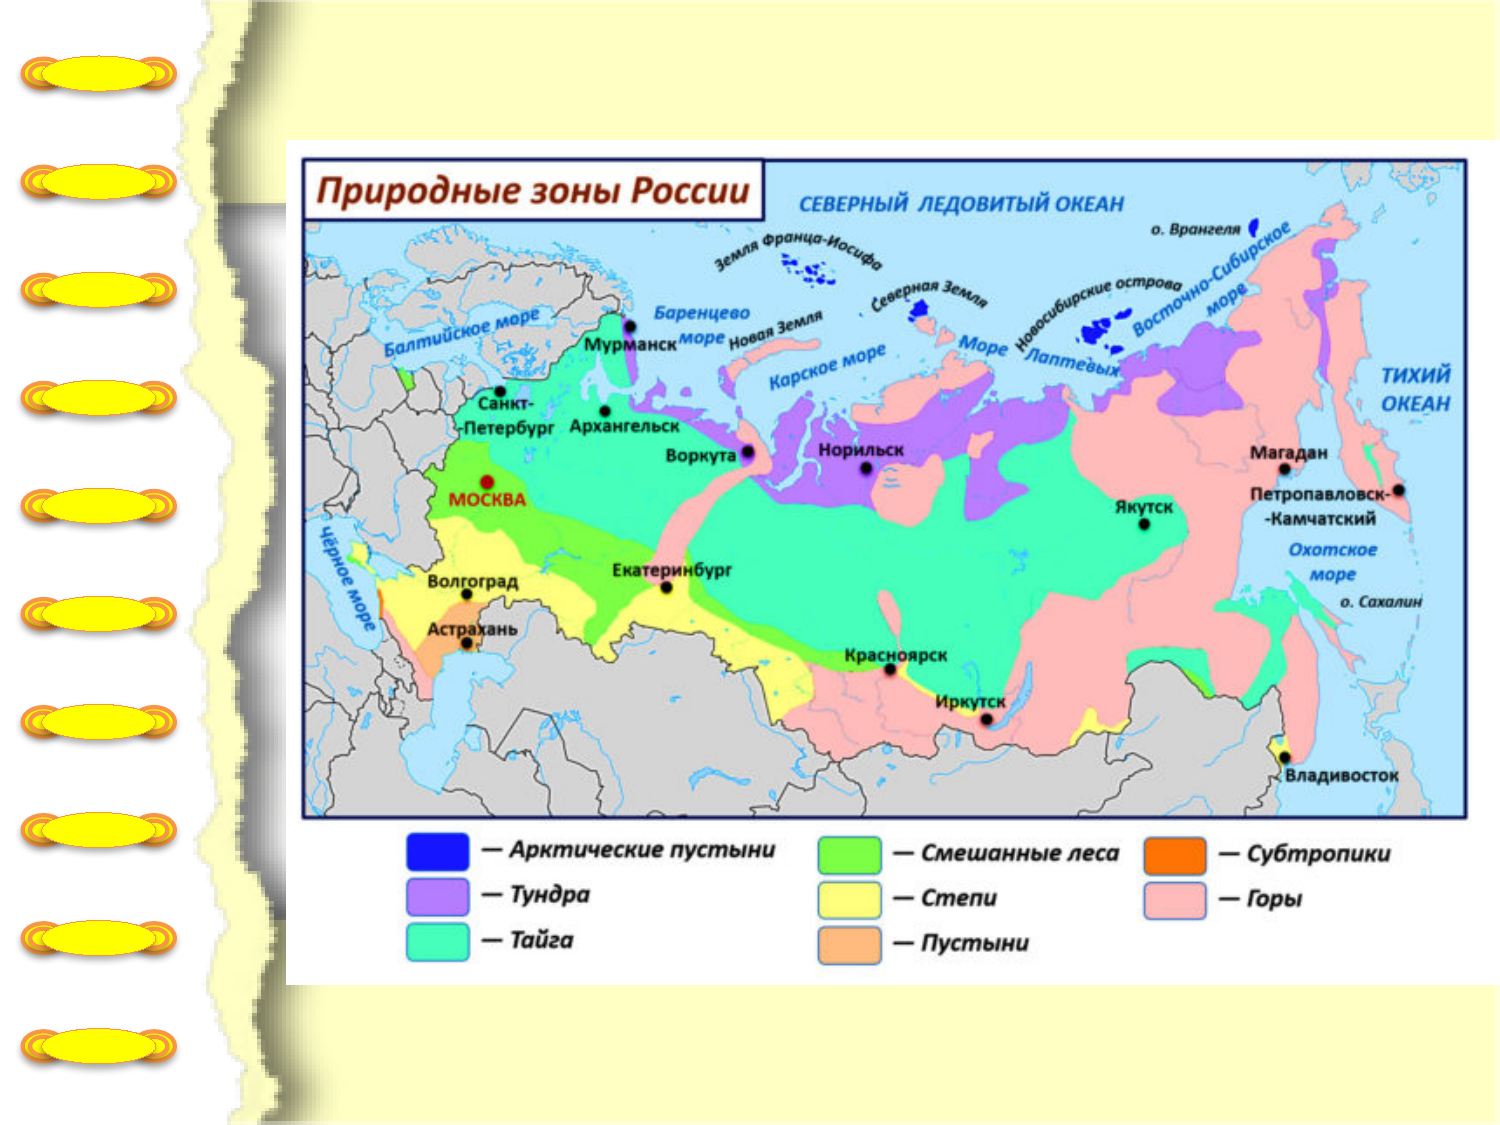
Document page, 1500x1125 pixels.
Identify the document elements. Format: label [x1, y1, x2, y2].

picture [286, 140, 1500, 985]
